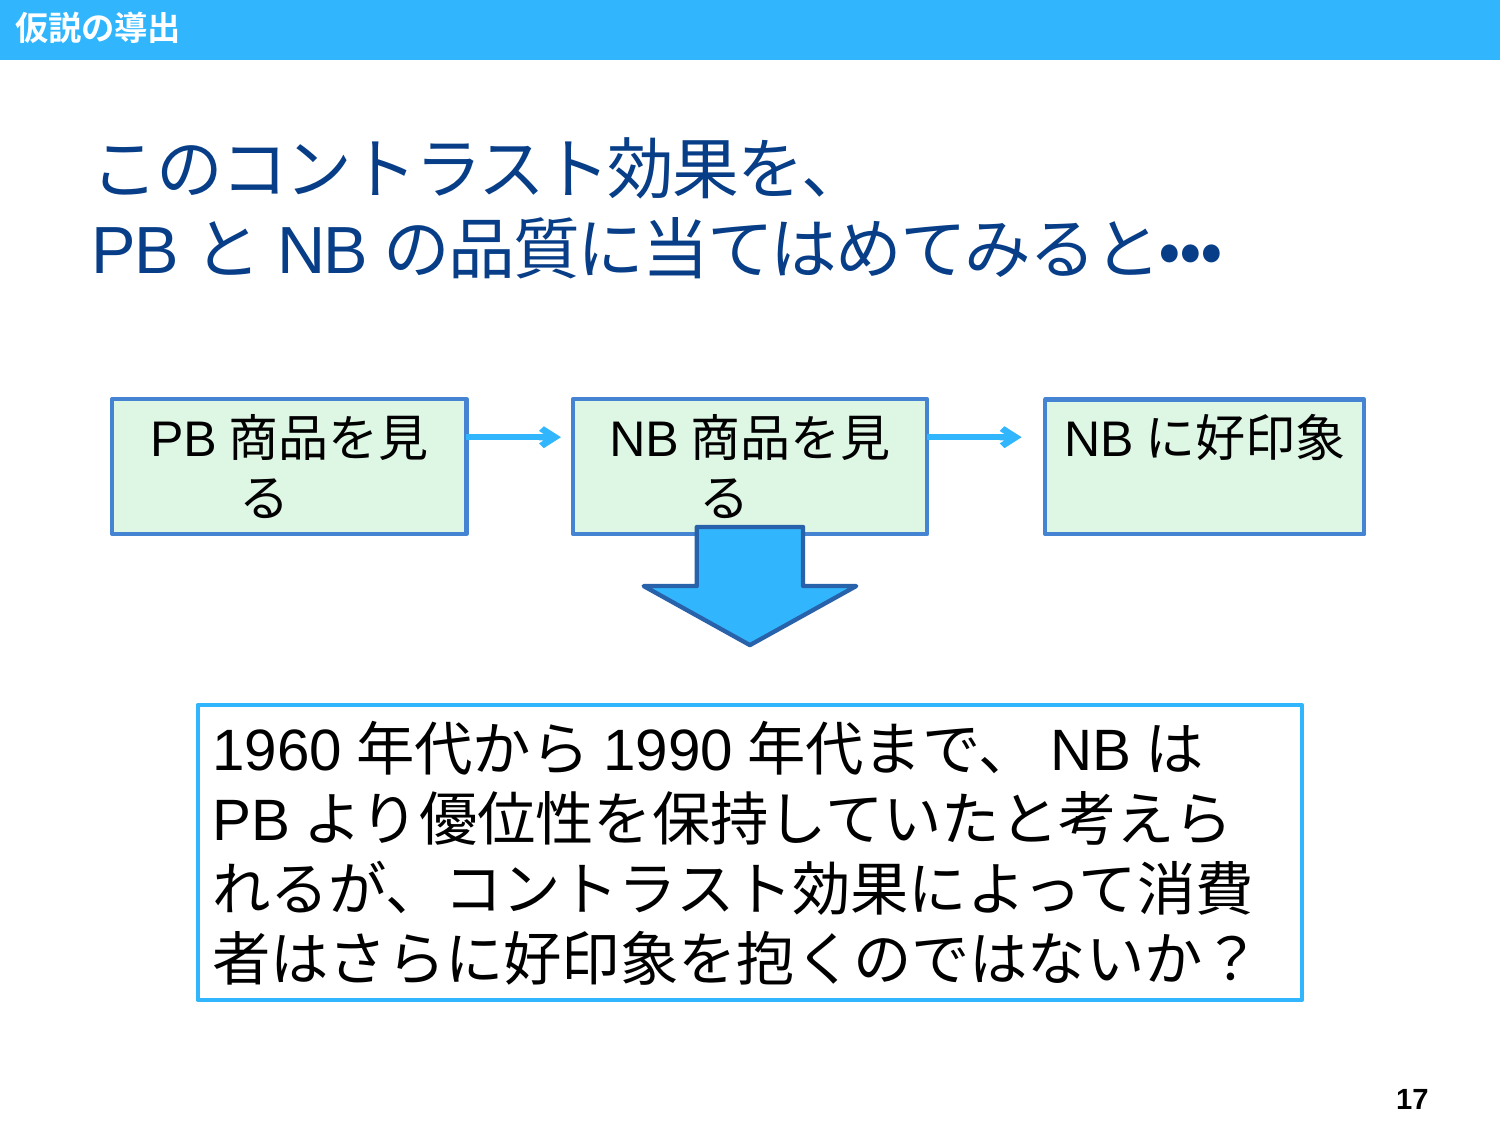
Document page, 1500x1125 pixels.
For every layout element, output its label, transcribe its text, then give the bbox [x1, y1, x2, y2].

footer 仮説の導出 [0, 0, 675, 54]
text_box NBに好印象 [1043, 397, 1366, 536]
text_box PB商品を見る [110, 397, 469, 536]
slide_number 17 [1325, 1071, 1500, 1125]
text_box [641, 524, 859, 648]
text_box 1960年代から1990年代まで、NBはPBより優位性を保持していたと考えられるが、コントラスト効果によって消費者はさらに好印象を抱くのではないか？ [196, 703, 1304, 1002]
text_box NB商品を見る [571, 397, 929, 536]
title このコントラスト効果を、 PBとNBの品質に当てはめてみると・・・ [76, 125, 1427, 288]
